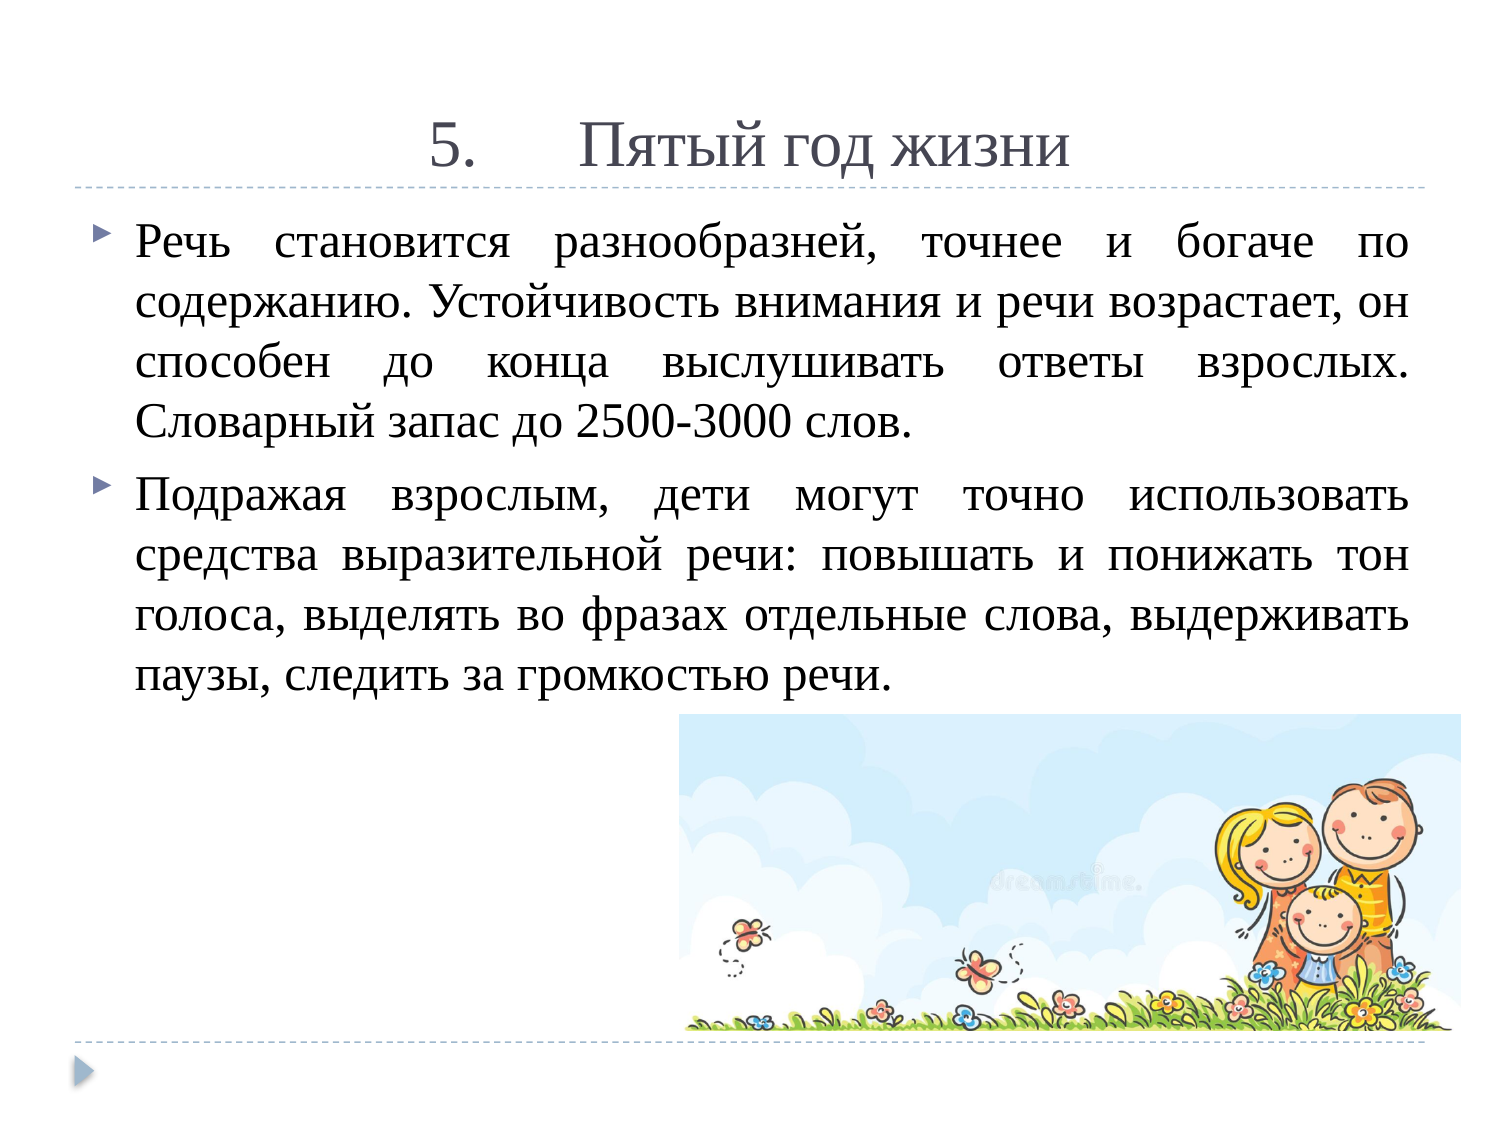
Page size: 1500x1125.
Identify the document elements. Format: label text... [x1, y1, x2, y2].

title 5. Пятый год жизни [75, 24, 1425, 188]
picture [678, 713, 1461, 1031]
list Речь становится разнообразней, точнее и богаче по содержанию. Устойчивость внимания и речи возрастает, он способен до конца выслушивать ответы взрослых. Словарный запас до 2500-3000 слов. Подражая взрослым, дети могут точно использовать средства выразительной речи: повышать и понижать тон голоса, выделять во фразах отдельные слова, выдерживать паузы, следить за громкостью речи. [75, 200, 1425, 1010]
